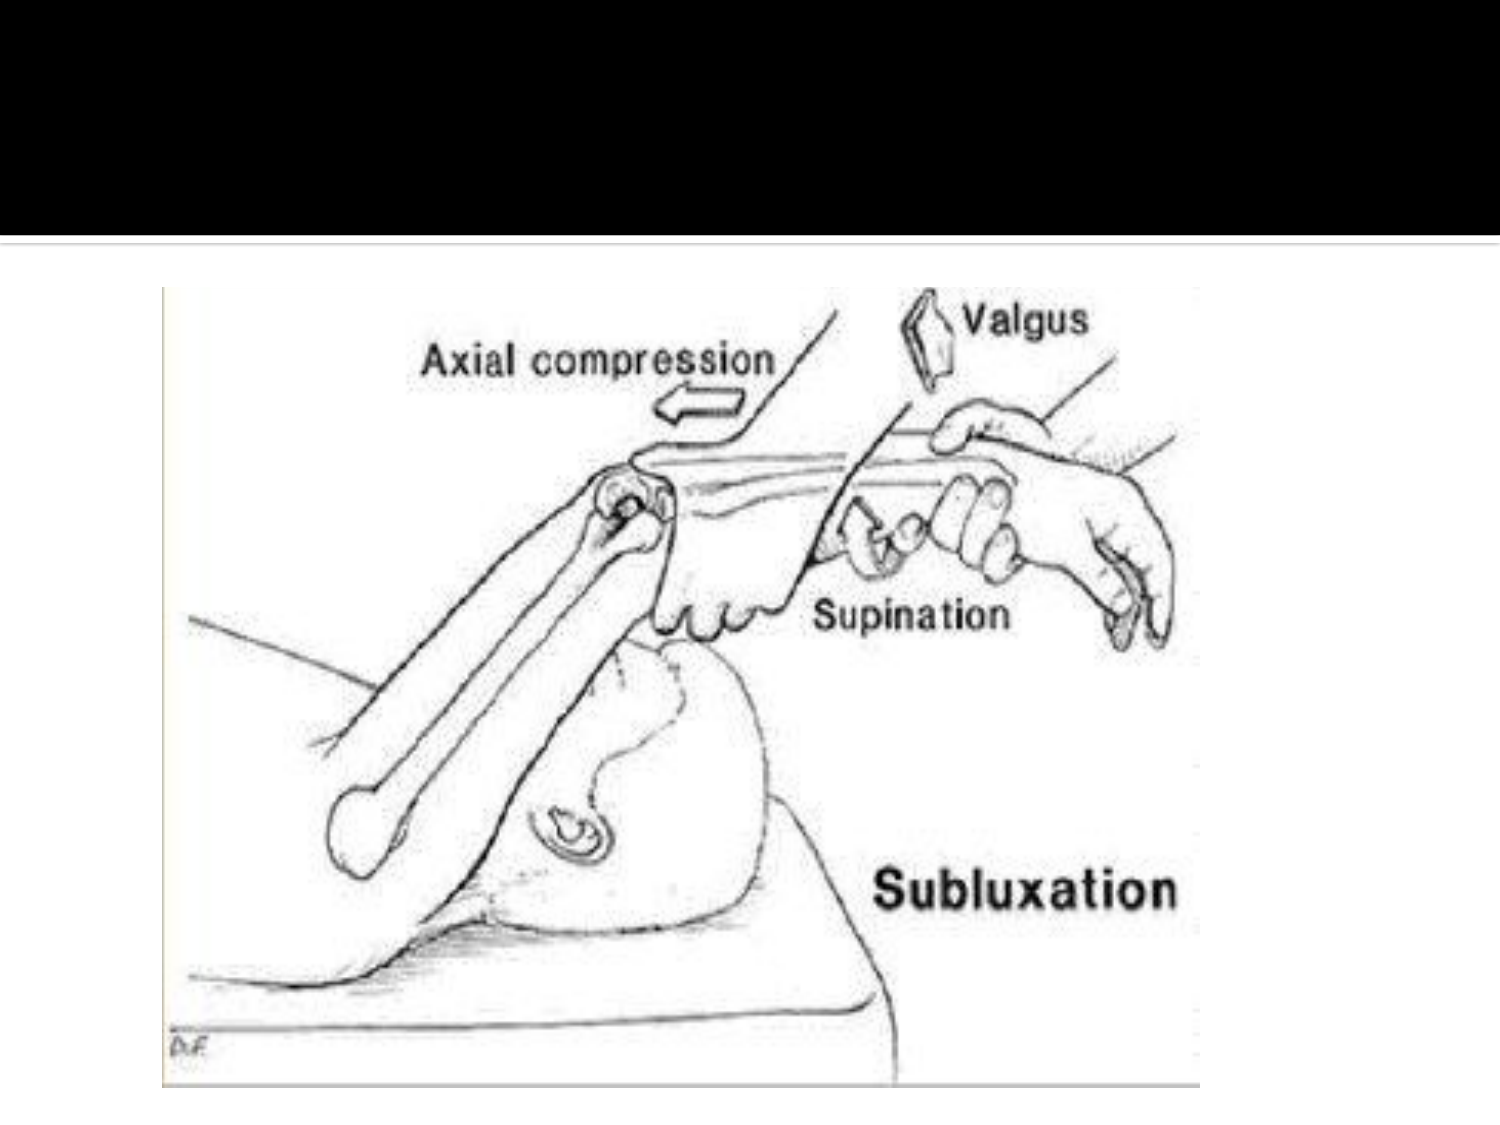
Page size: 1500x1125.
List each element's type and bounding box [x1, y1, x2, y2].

picture [162, 287, 1200, 1088]
